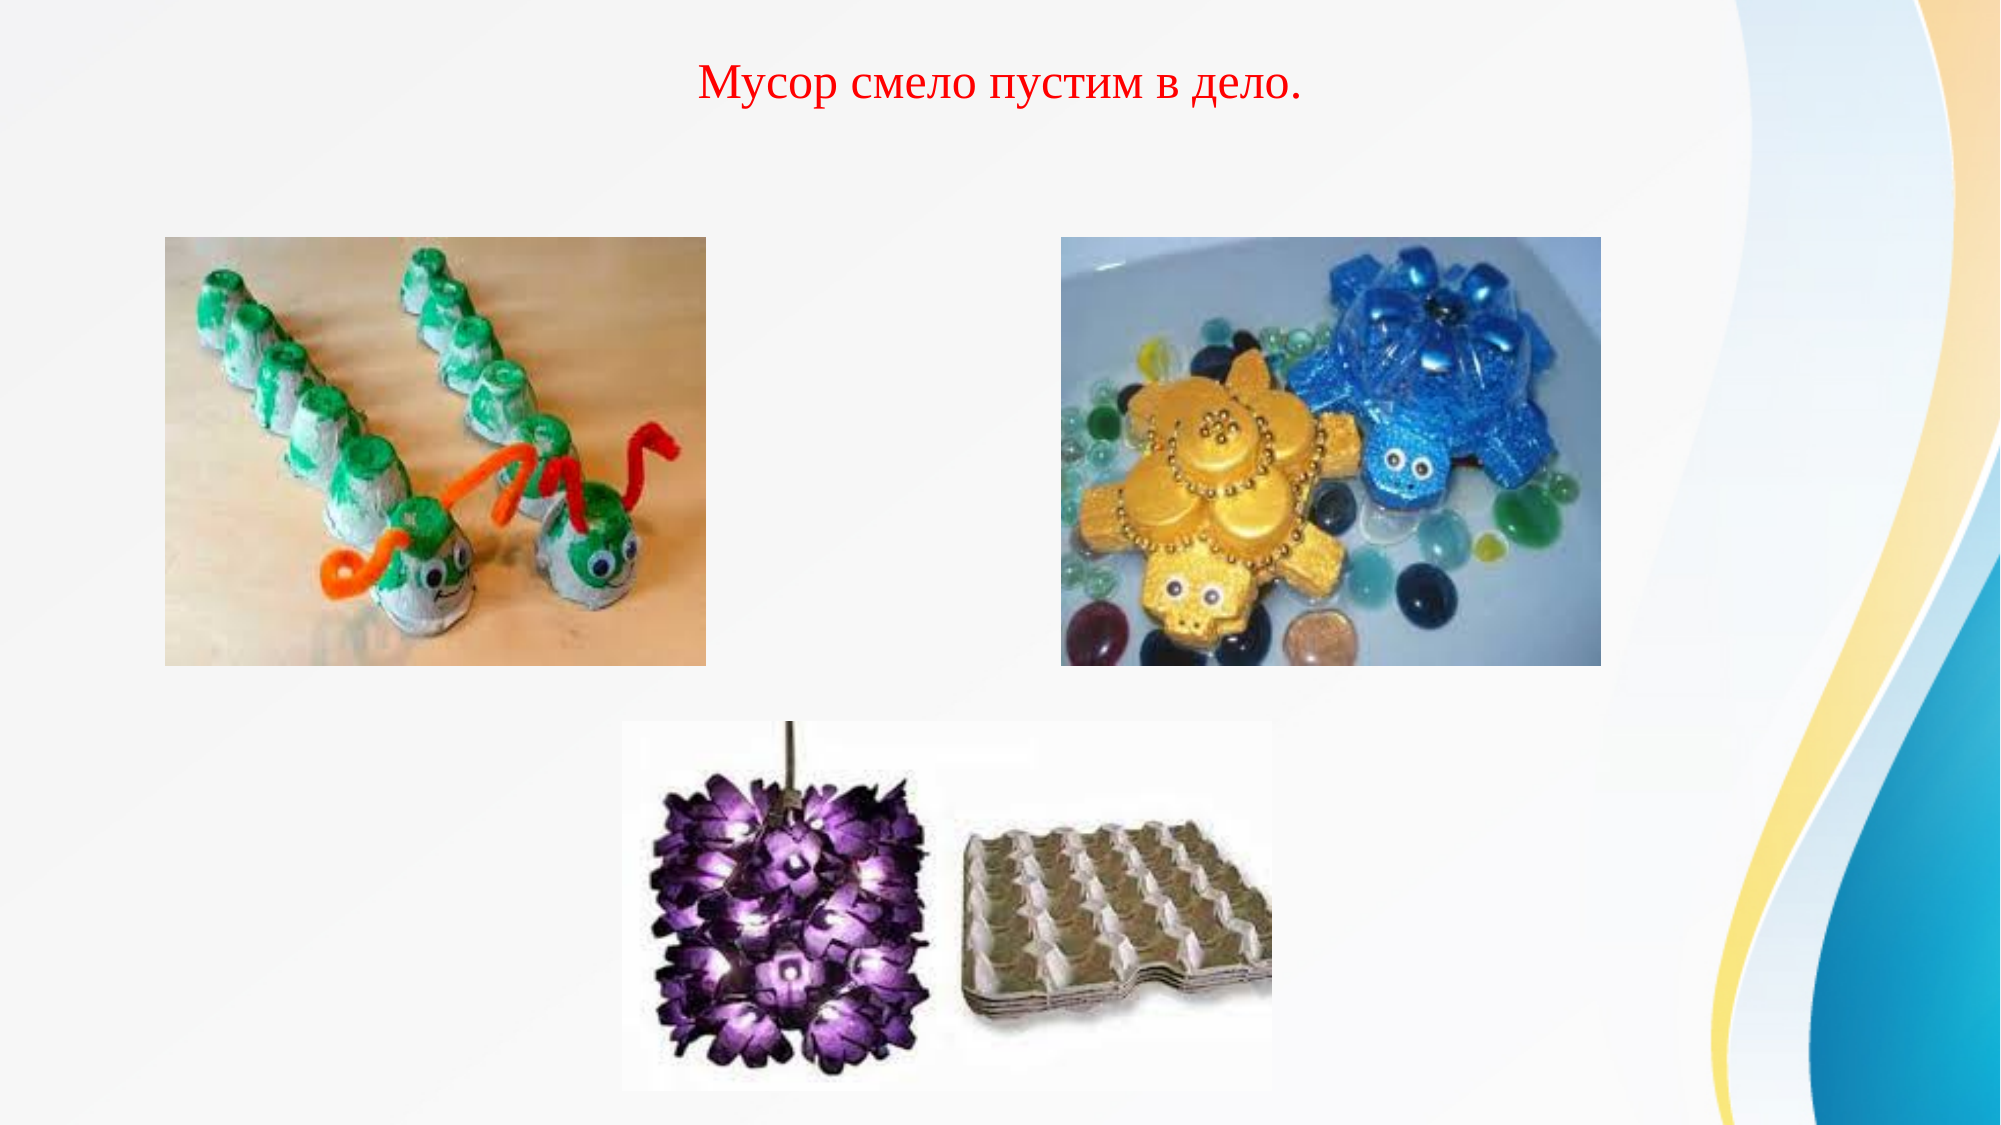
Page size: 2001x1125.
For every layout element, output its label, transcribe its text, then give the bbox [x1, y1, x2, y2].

picture [0, 0, 2001, 1125]
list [1061, 237, 1601, 666]
title Мусор смело пустим в дело. [99, 30, 1901, 127]
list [165, 237, 706, 666]
